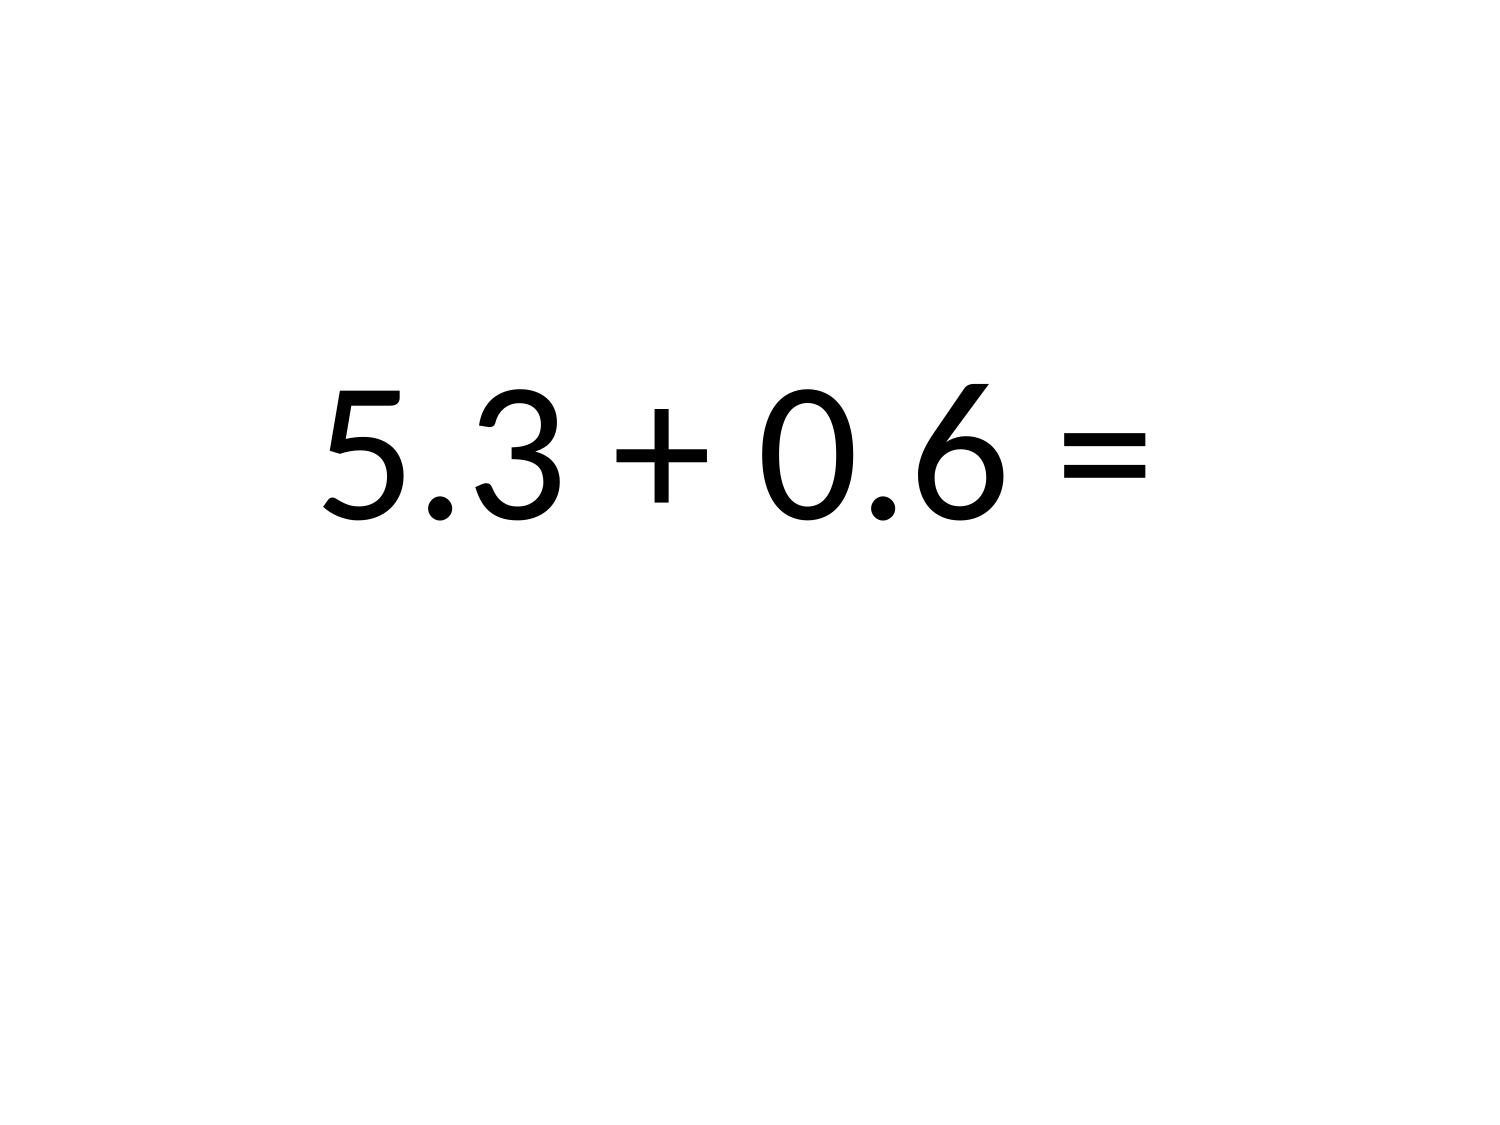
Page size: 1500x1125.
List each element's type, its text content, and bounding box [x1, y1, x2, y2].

text_box 5.3 + 0.6 = [300, 312, 1225, 568]
